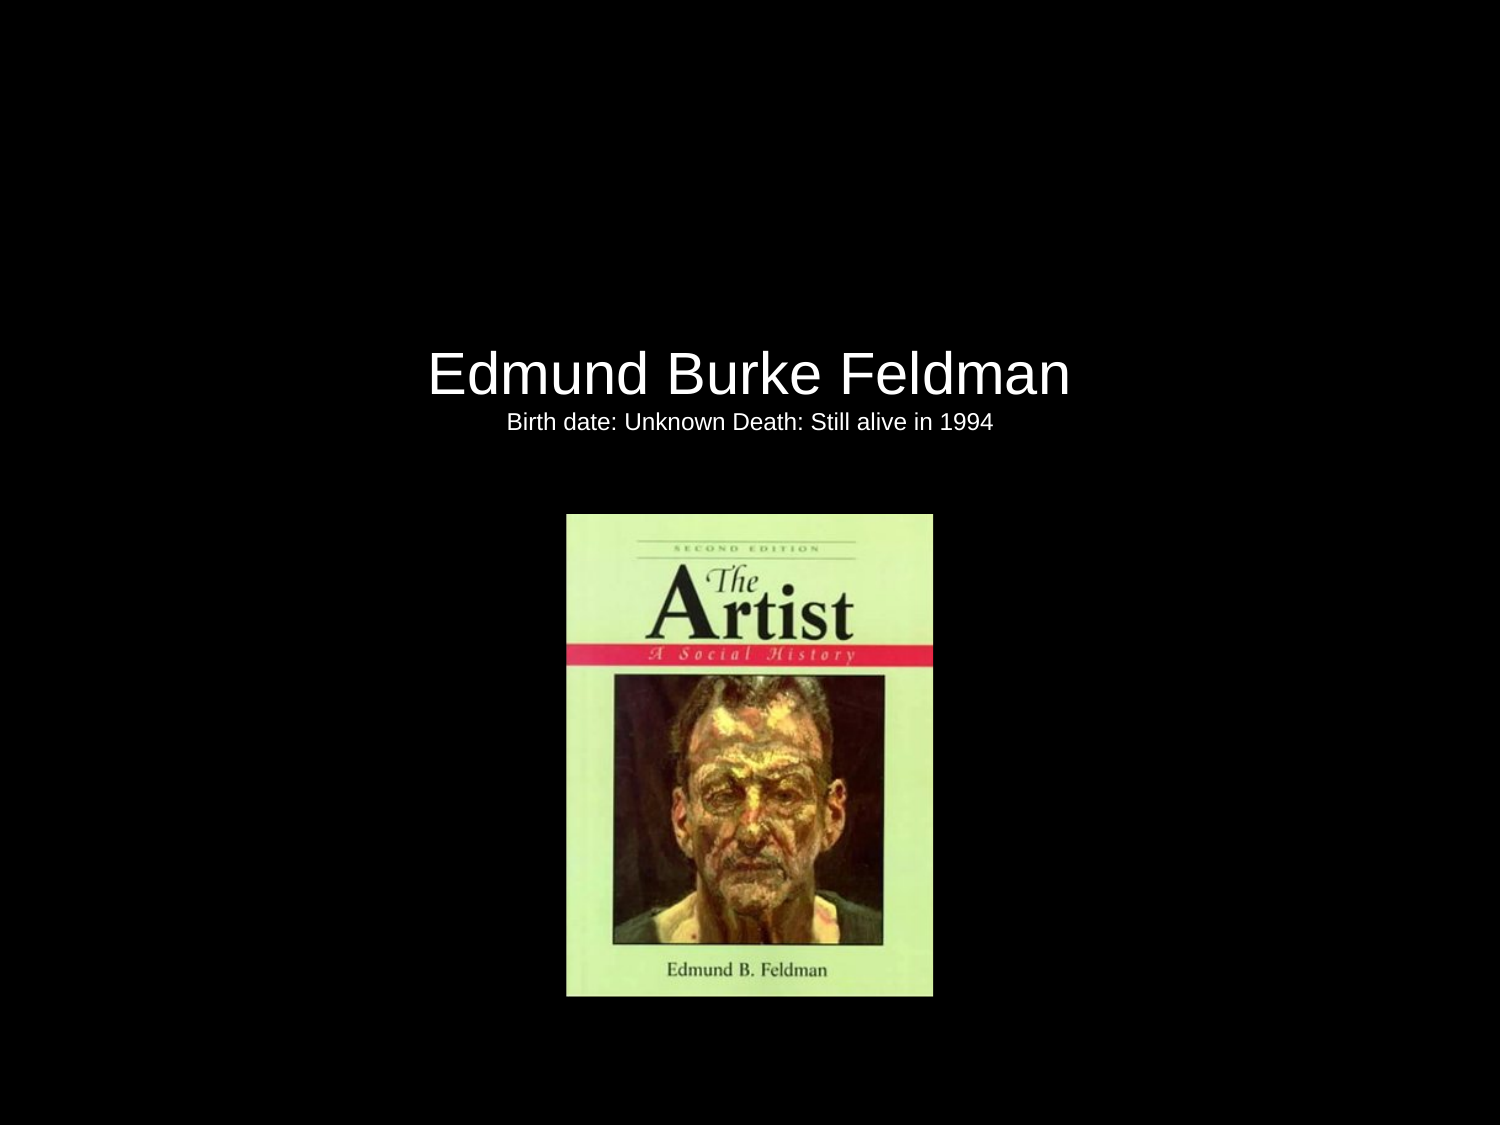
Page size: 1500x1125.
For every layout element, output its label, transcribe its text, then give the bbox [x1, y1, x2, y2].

title Edmund Burke Feldman Birth date: Unknown Death: Still alive in 1994 [75, 327, 1425, 515]
picture [566, 514, 934, 997]
